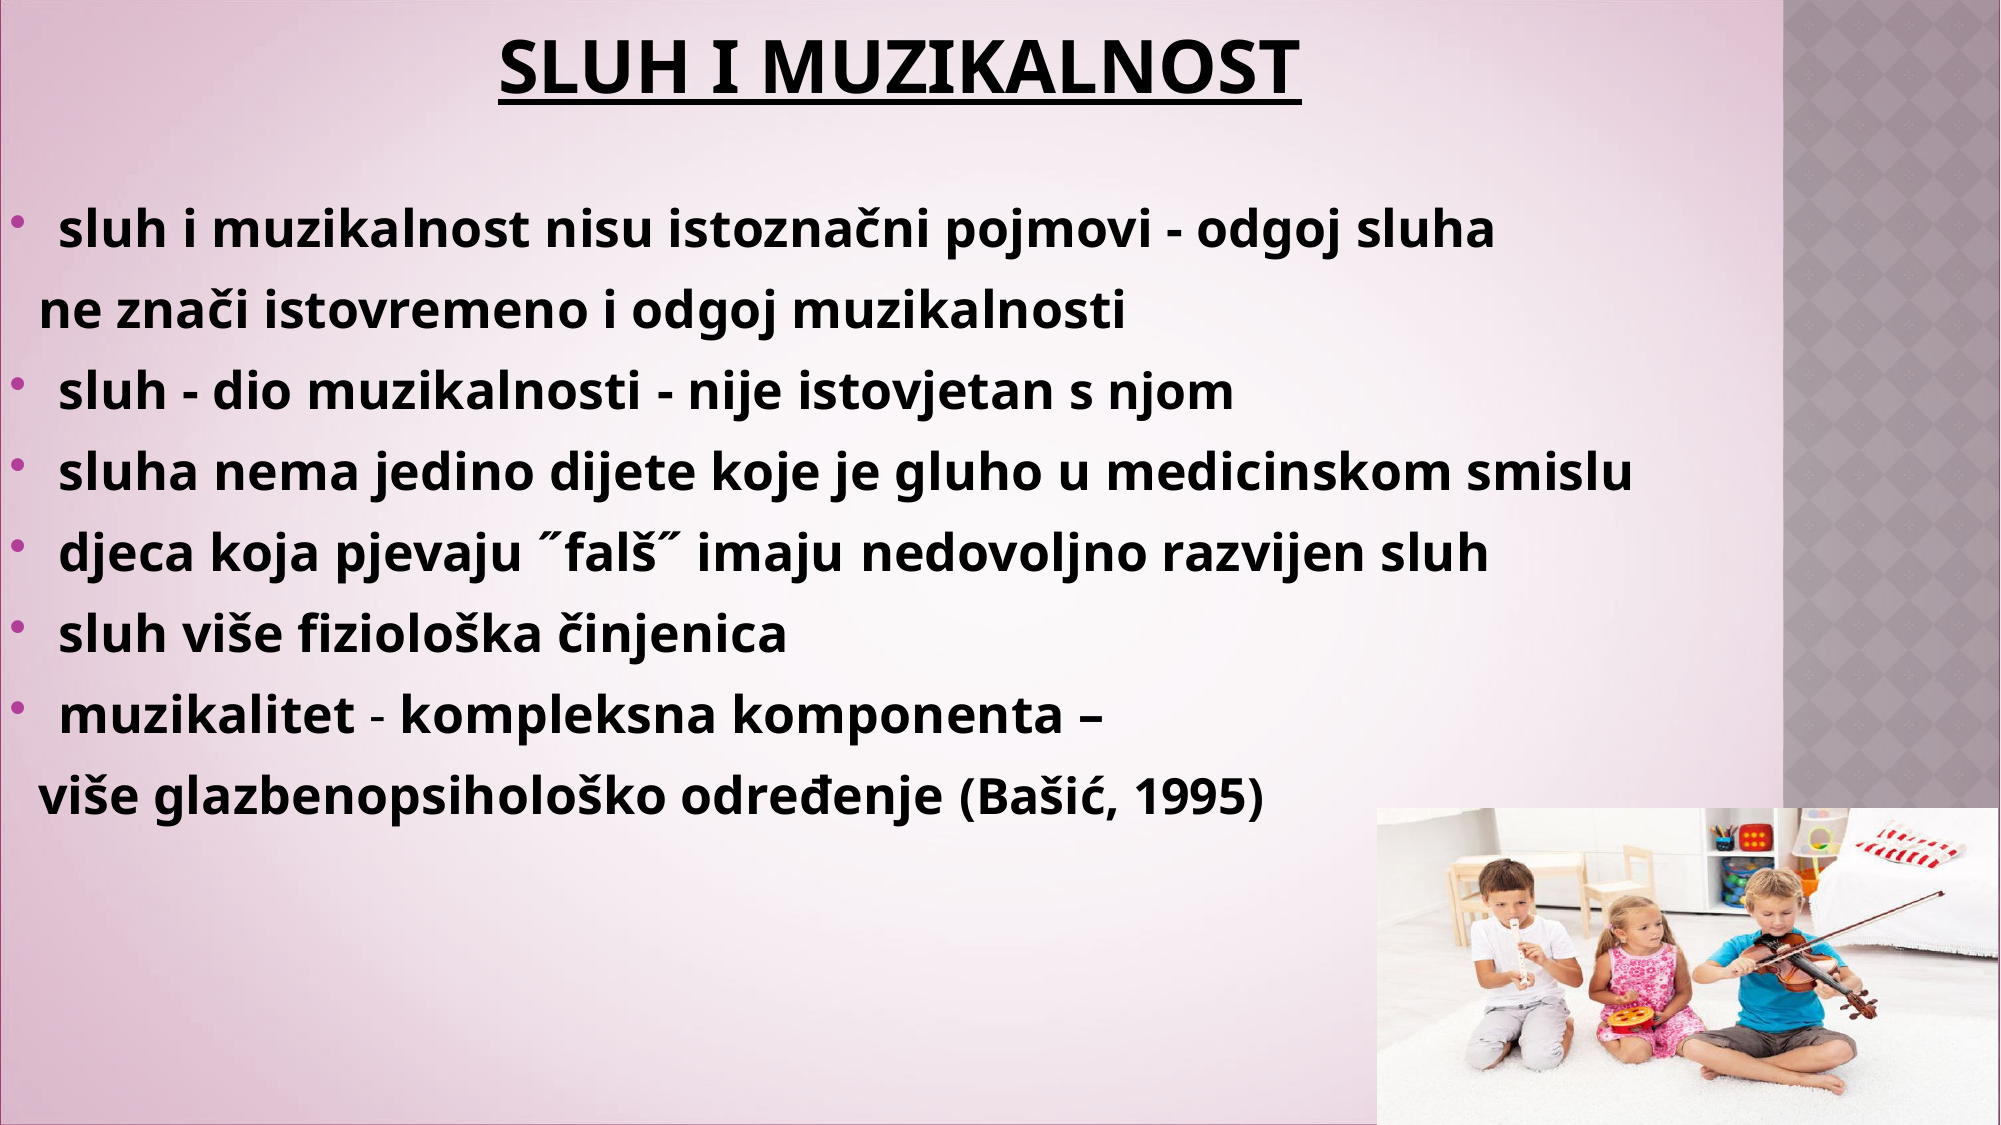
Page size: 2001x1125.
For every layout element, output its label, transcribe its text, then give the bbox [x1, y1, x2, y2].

title SLUH I MUZIKALNOST [251, 19, 1549, 168]
picture [1377, 808, 1998, 1125]
list sluh i muzikalnost nisu istoznačni pojmovi - odgoj sluha ne znači istovremeno i odgoj muzikalnosti sluh - dio muzikalnosti - nije istovjetan s njom sluha nema jedino dijete koje je gluho u medicinskom smislu djeca koja pjevaju ˝falš˝ imaju nedovoljno razvijen sluh sluh više fiziološka činjenica muzikalitet - kompleksna komponenta – više glazbenopsihološko određenje (Bašić, 1995) [0, 168, 1942, 1125]
